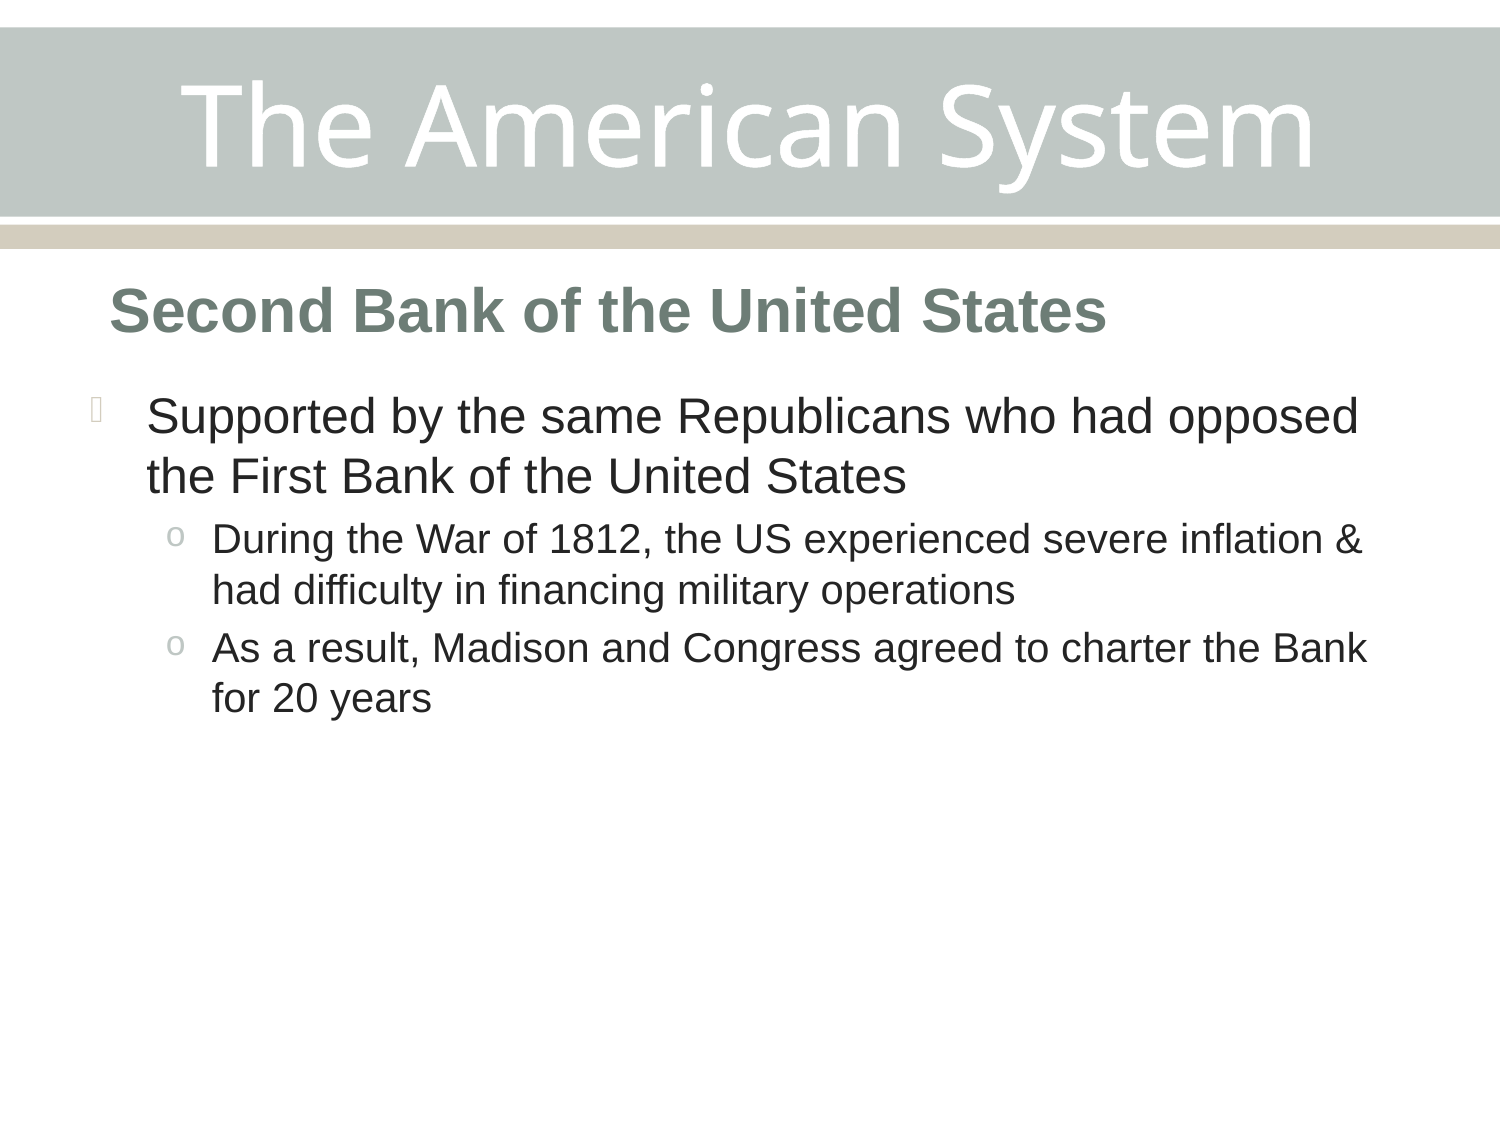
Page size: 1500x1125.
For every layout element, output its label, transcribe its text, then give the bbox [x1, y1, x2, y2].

list Second Bank of the United States Supported by the same Republicans who had opposed the First Bank of the United States During the War of 1812, the US experienced severe inflation & had difficulty in financing military operations As a result, Madison and Congress agreed to charter the Bank for 20 years [75, 262, 1425, 1005]
title The American System [75, 29, 1425, 213]
